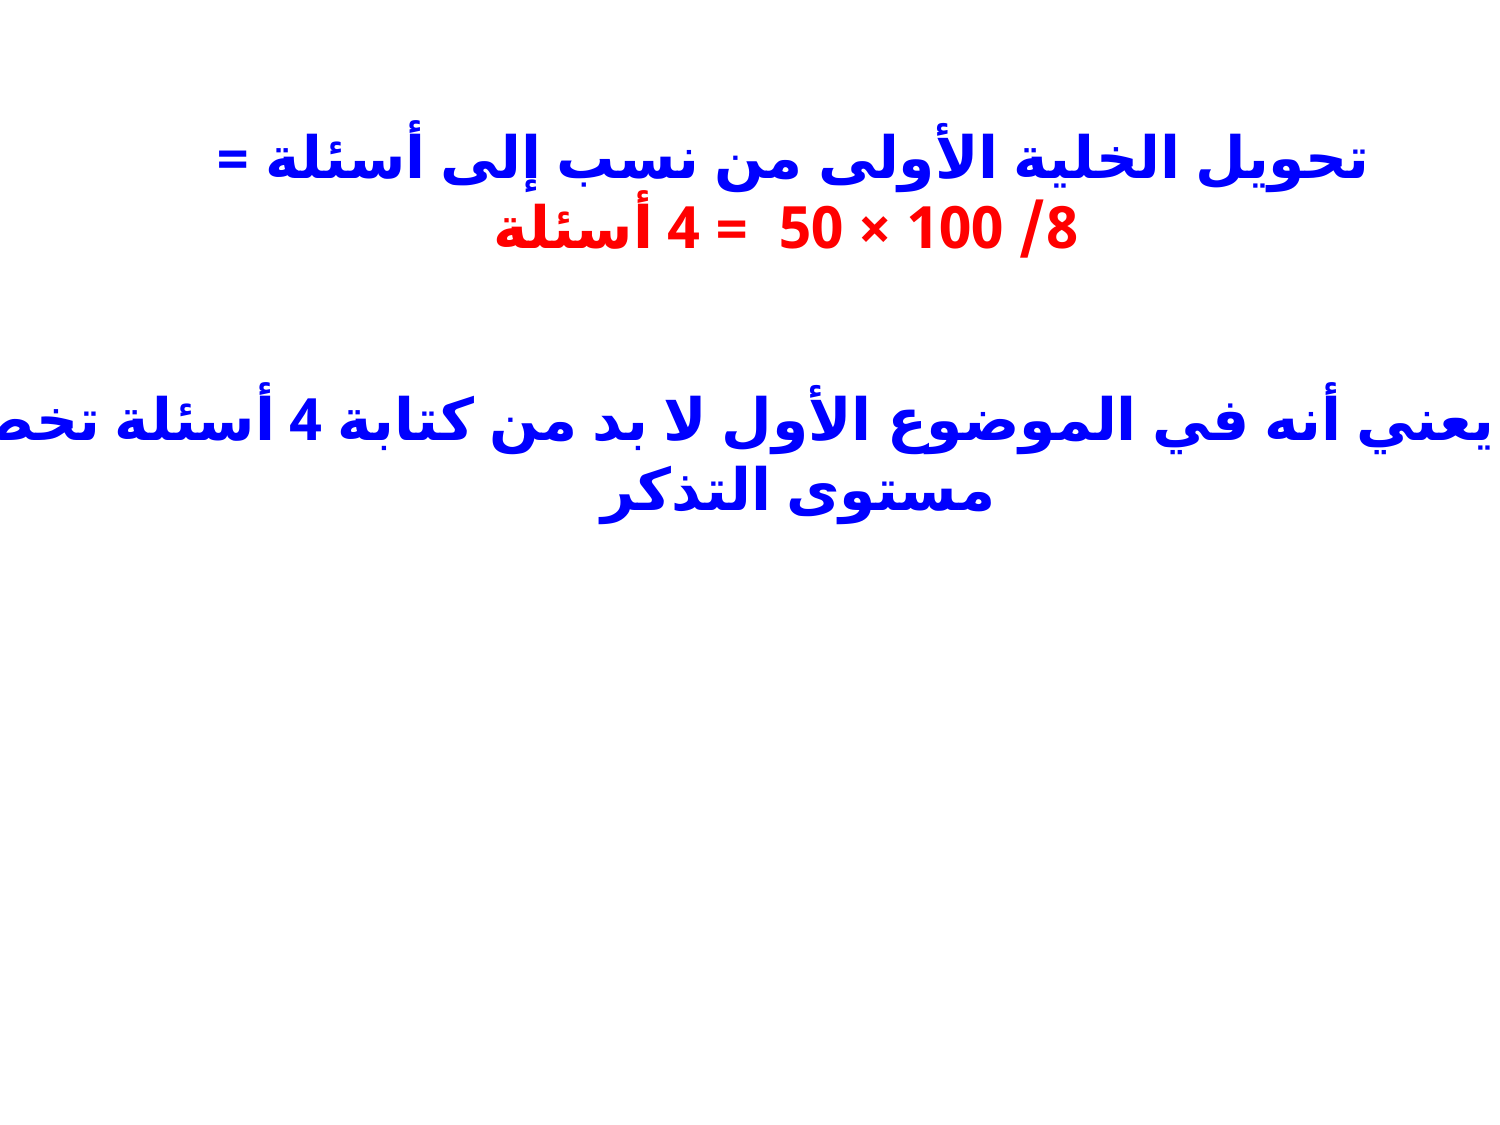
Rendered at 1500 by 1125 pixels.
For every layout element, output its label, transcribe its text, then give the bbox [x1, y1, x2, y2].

text_box وهذا يعني أنه في الموضوع الأول لا بد من كتابة 4 أسئلة تخص مستوى التذكر [0, 374, 1500, 530]
text_box تحويل الخلية الأولى من نسب إلى أسئلة = 8/ 100 × 50 = 4 أسئلة [186, 112, 1385, 268]
